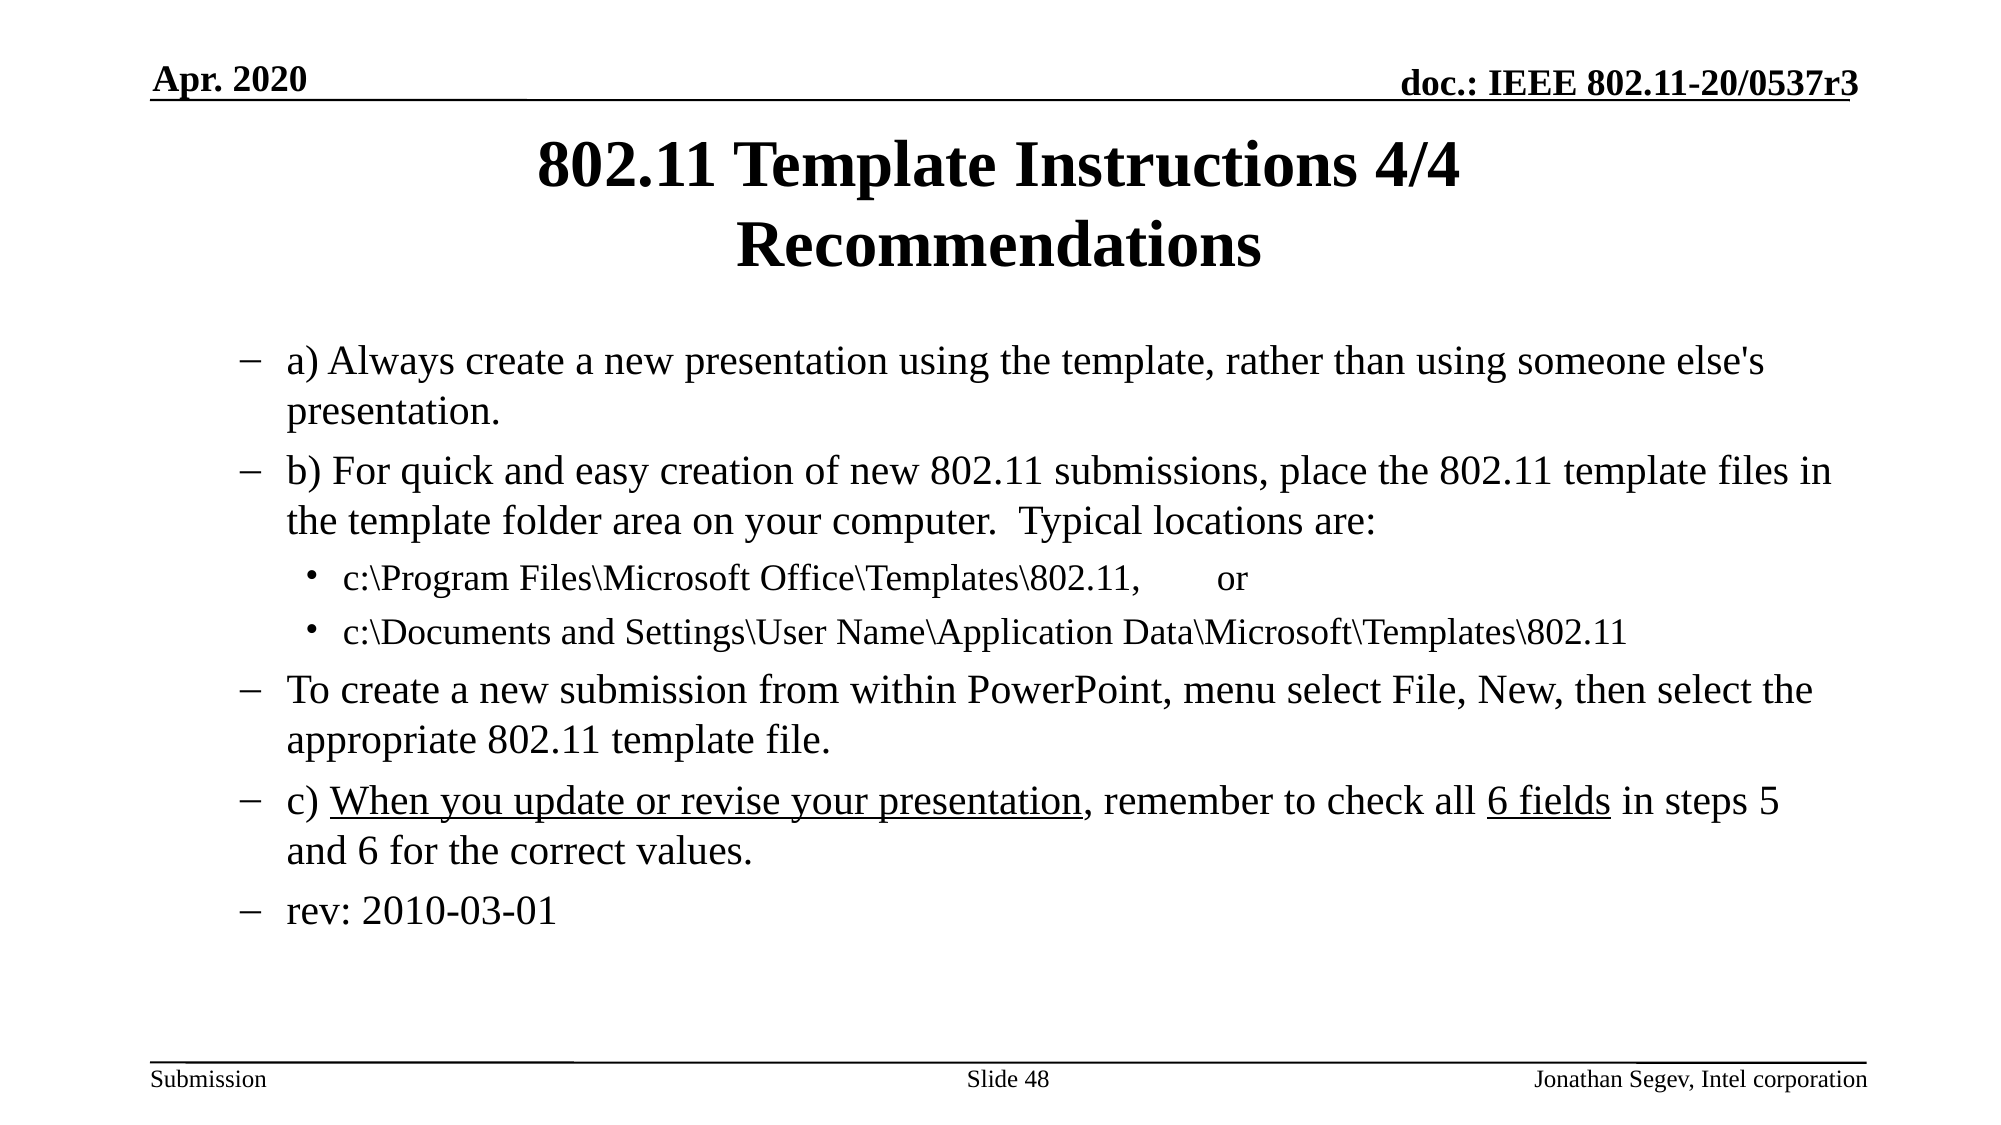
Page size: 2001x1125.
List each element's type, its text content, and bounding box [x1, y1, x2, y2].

footer Jonathan Segev, Intel corporation [1171, 1061, 1869, 1093]
slide_number Slide 48 [950, 1061, 1067, 1123]
list a) Always create a new presentation using the template, rather than using someone else's presentation. b) For quick and easy creation of new 802.11 submissions, place the 802.11 template files in the template folder area on your computer. Typical locations are: c:\Program Files\Microsoft Office\Templates\802.11, or c:\Documents and Settings\User Name\Application Data\Microsoft\Templates\802.11 To create a new submission from within PowerPoint, menu select File, New, then select the appropriate 802.11 template file. c) When you update or revise your presentation, remember to check all 6 fields in steps 5 and 6 for the correct values. rev: 2010-03-01 [149, 324, 1850, 1000]
title 802.11 Template Instructions 4/4 Recommendations [149, 112, 1850, 288]
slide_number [152, 54, 563, 100]
